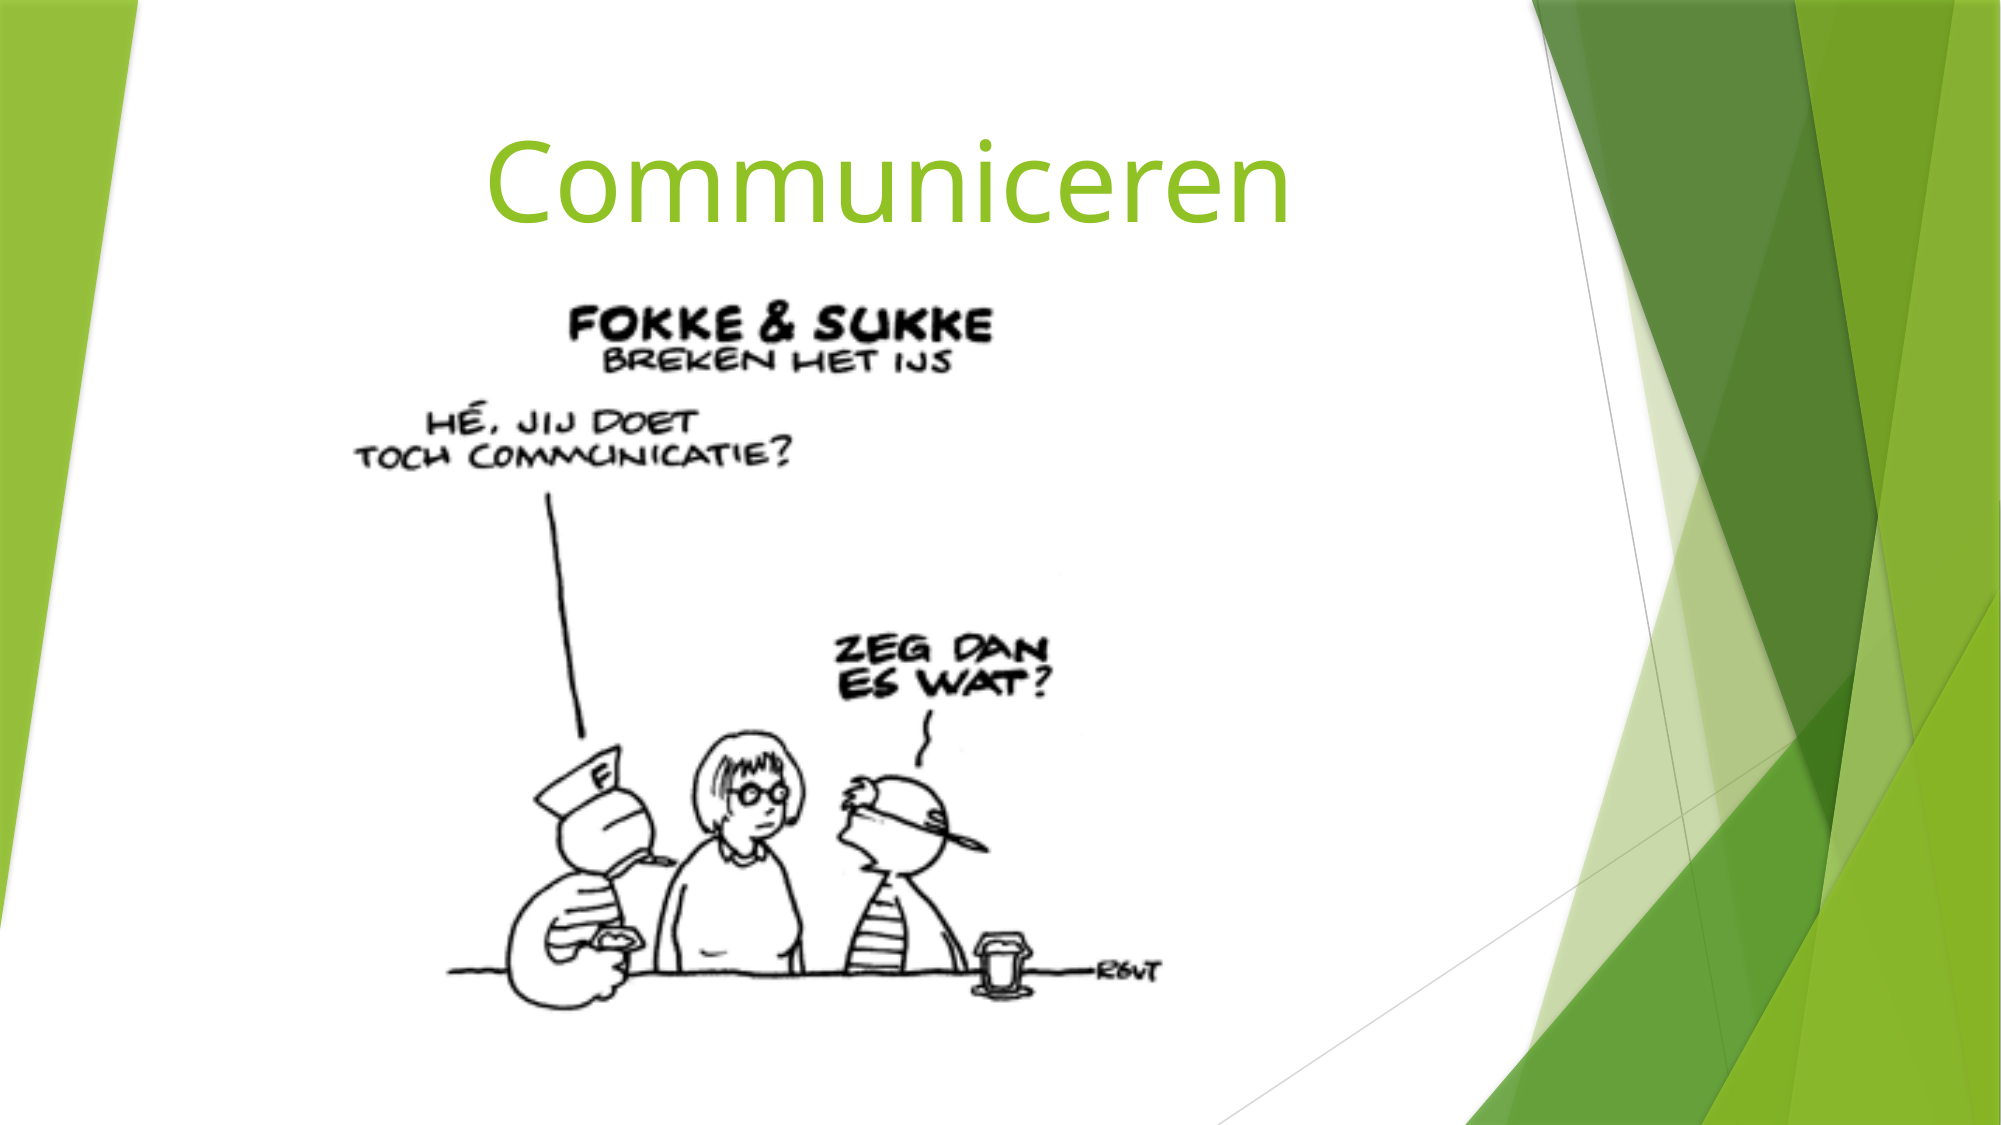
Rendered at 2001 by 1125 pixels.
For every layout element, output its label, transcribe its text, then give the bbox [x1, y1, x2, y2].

picture [169, 295, 1383, 1015]
title Communiceren [266, 65, 1541, 253]
